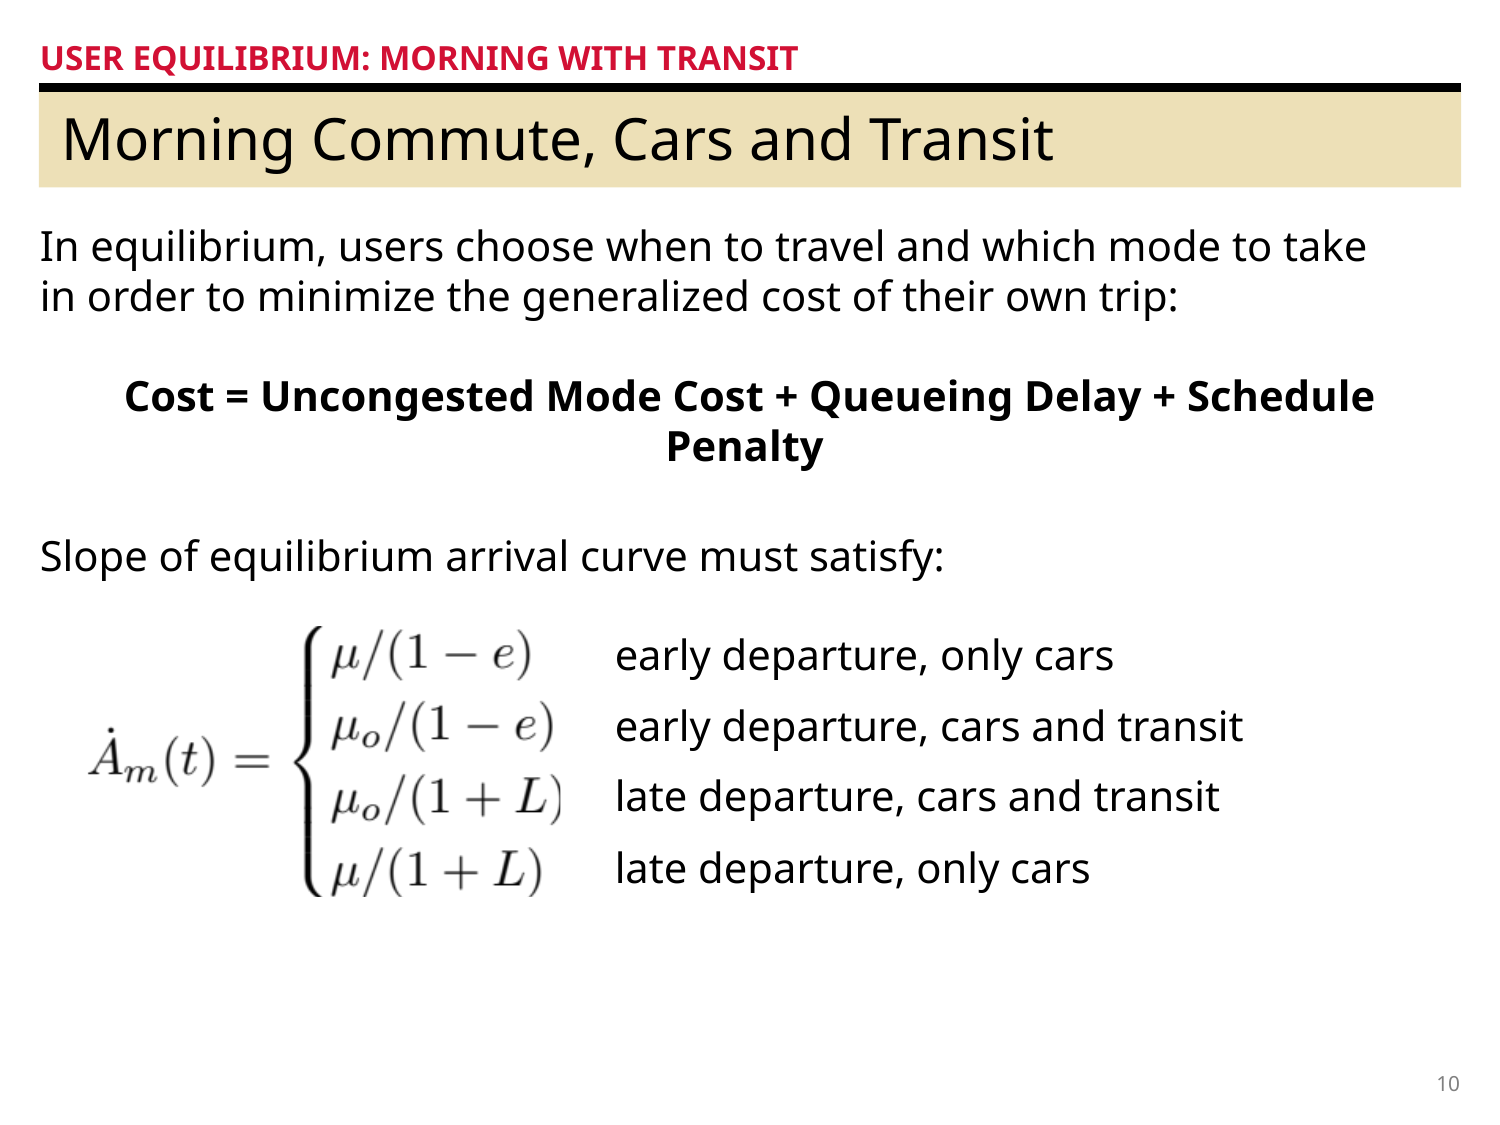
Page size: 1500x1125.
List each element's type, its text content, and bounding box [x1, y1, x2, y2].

text_box late departure, only cars [600, 834, 1375, 900]
text_box Slope of equilibrium arrival curve must satisfy: [24, 521, 1400, 587]
text_box In equilibrium, users choose when to travel and which mode to take in order to minimize the generalized cost of their own trip: [24, 212, 1400, 328]
text_box Cost = Uncongested Mode Cost + Queueing Delay + Schedule Penalty [62, 362, 1438, 478]
text_box USER EQUILIBRIUM: MORNING WITH TRANSIT [24, 27, 1475, 88]
text_box early departure, cars and transit [600, 692, 1375, 757]
picture [87, 625, 561, 898]
text_box late departure, cars and transit [600, 762, 1375, 828]
text_box early departure, only cars [600, 621, 1375, 687]
title Morning Commute, Cars and Transit [38, 92, 1462, 188]
